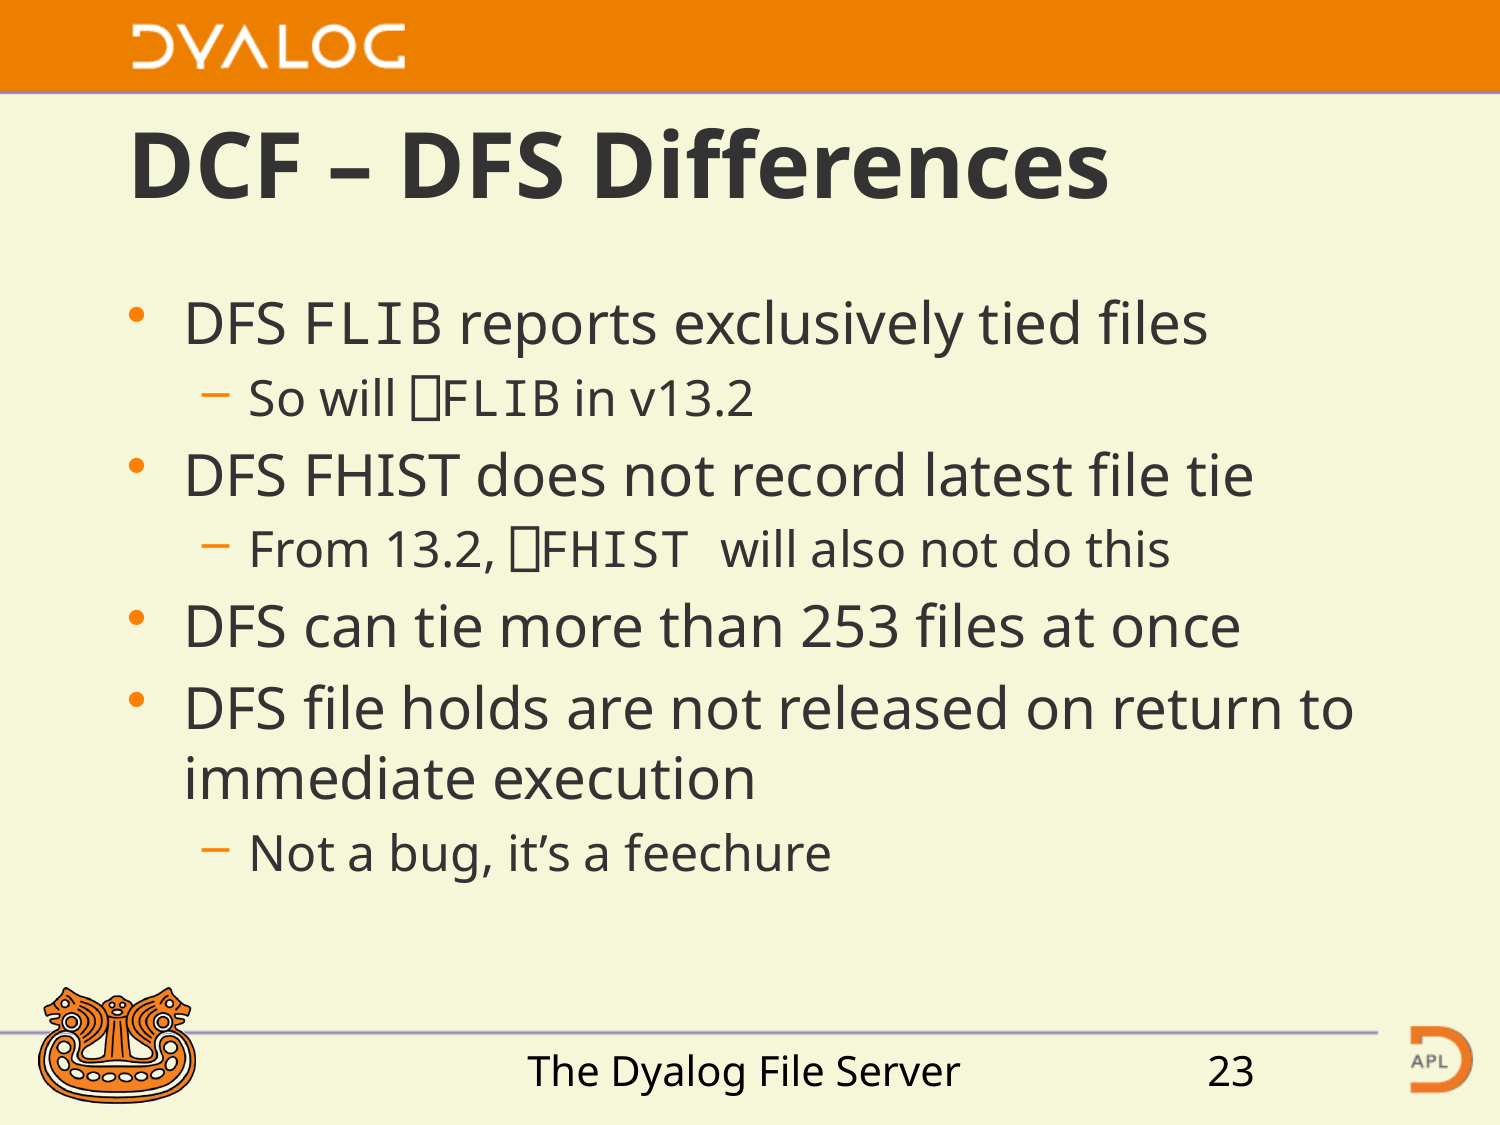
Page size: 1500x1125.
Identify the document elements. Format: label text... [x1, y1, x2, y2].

slide_number [112, 1037, 425, 1113]
picture [0, 0, 1500, 1125]
title DCF – DFS Differences [112, 99, 1388, 278]
footer The Dyalog File Server [512, 1037, 988, 1113]
list DFS FLIB reports exclusively tied files So will ⎕FLIB in v13.2 DFS FHIST does not record latest file tie From 13.2, ⎕FHIST will also not do this DFS can tie more than 253 files at once DFS file holds are not released on return to immediate execution Not a bug, it’s a feechure [112, 278, 1388, 954]
slide_number 23 [1074, 1037, 1388, 1113]
